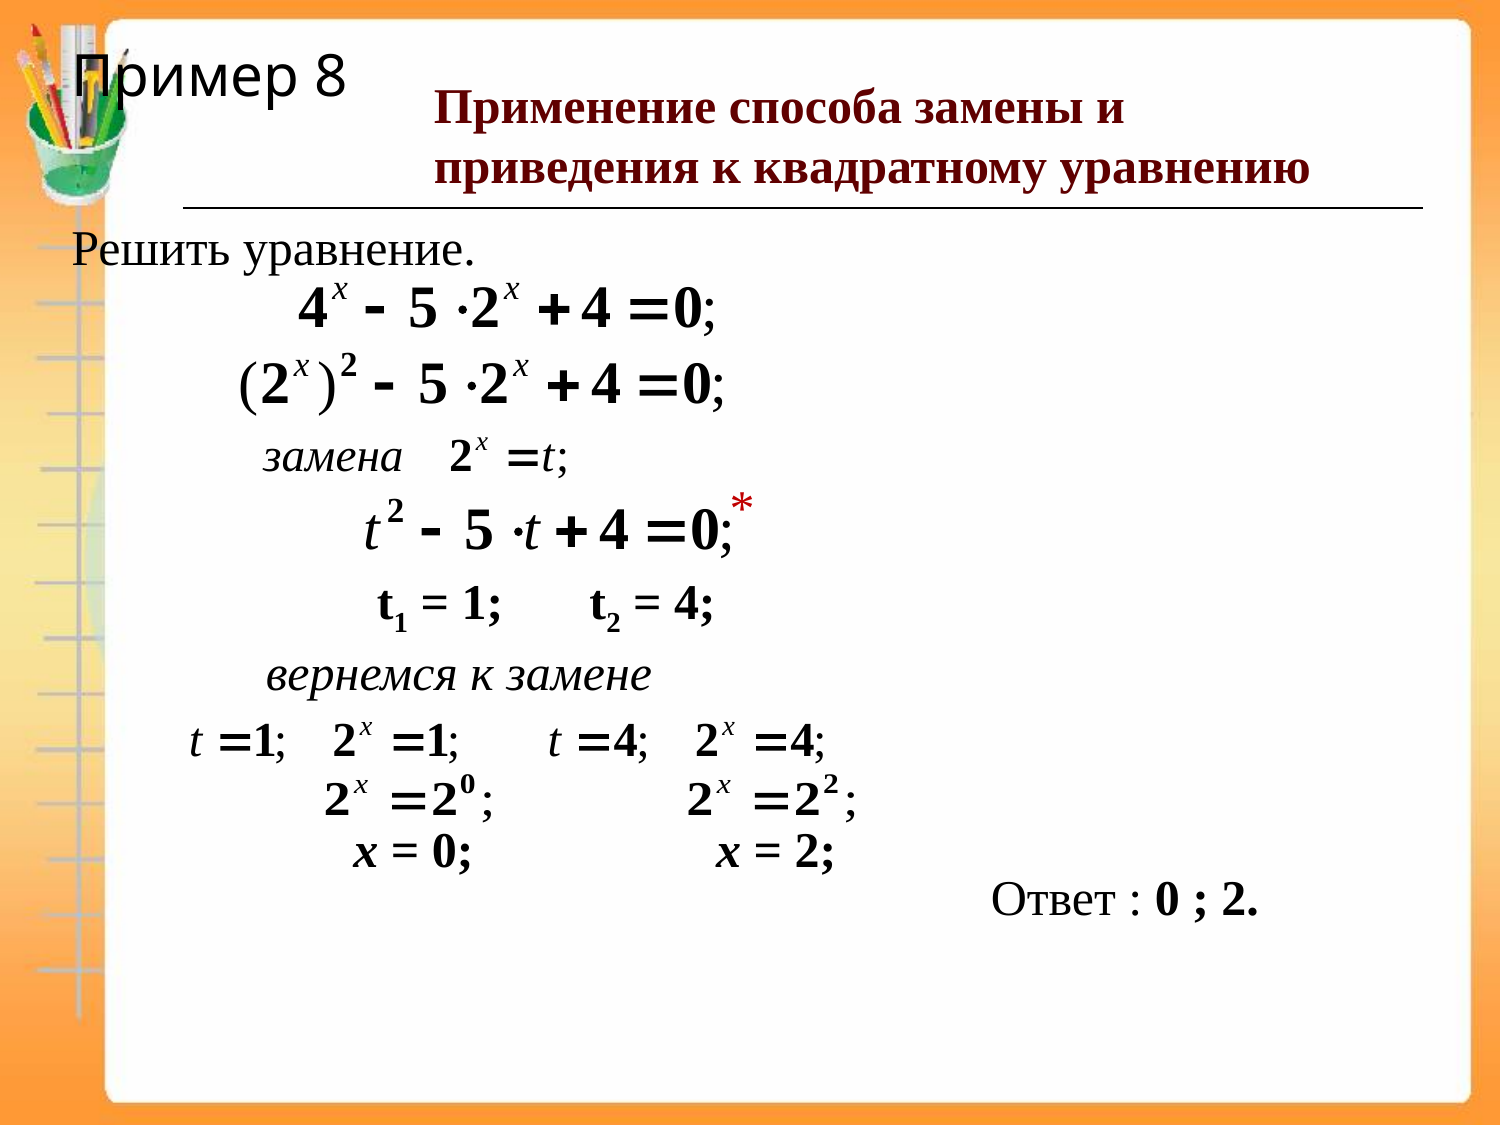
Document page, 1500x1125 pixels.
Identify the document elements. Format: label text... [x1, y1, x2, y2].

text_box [677, 762, 869, 836]
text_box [541, 703, 834, 778]
text_box Решить уравнение. [56, 208, 529, 283]
text_box t2 = 4; [574, 580, 744, 646]
text_box x = 2; [701, 844, 864, 886]
text_box вернемся к замене [251, 633, 668, 709]
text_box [182, 703, 467, 778]
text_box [356, 483, 743, 575]
text_box x = 0; [338, 844, 501, 886]
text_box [253, 420, 577, 492]
picture [0, 0, 1500, 1125]
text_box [315, 762, 506, 836]
text_box t1 = 1; [362, 582, 531, 633]
text_box Ответ : 0 ; 2. [976, 857, 1274, 933]
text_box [229, 337, 737, 429]
text_box * [714, 467, 770, 543]
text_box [289, 261, 727, 336]
text_box Пример 8 [56, 30, 363, 116]
text_box Применение способа замены и приведения к квадратному уравнению [419, 66, 1345, 202]
